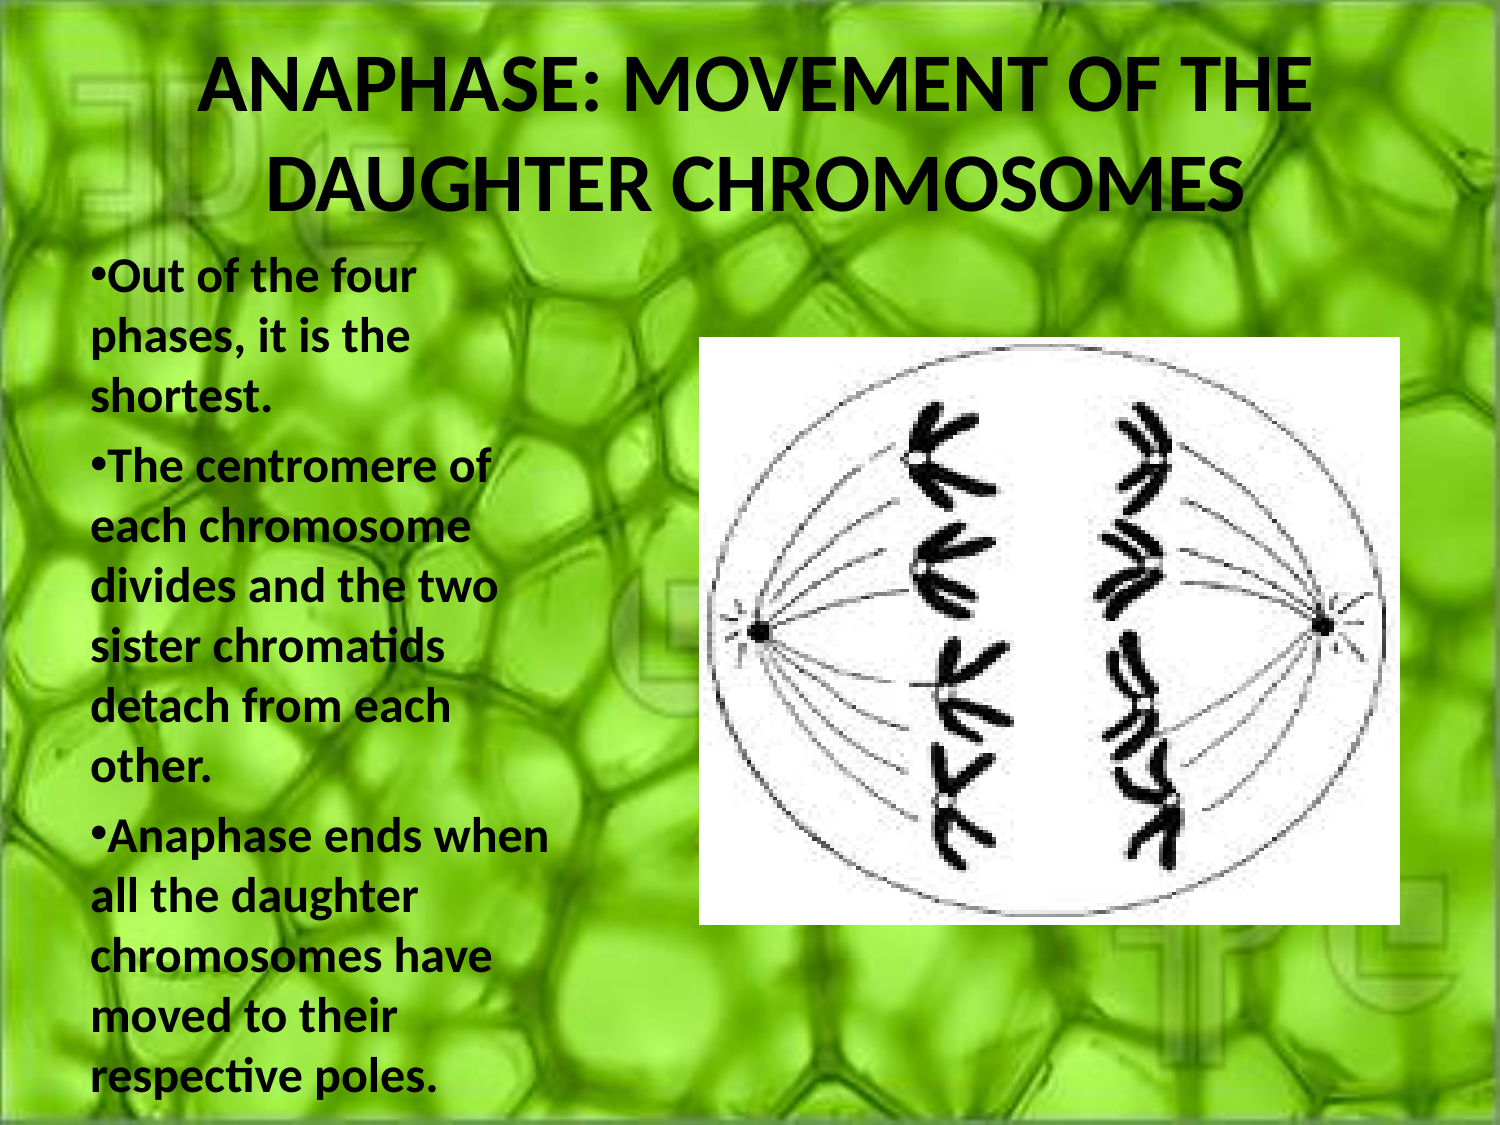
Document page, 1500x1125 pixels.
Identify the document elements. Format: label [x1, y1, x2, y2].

picture [0, 0, 1500, 1125]
list [699, 337, 1401, 926]
